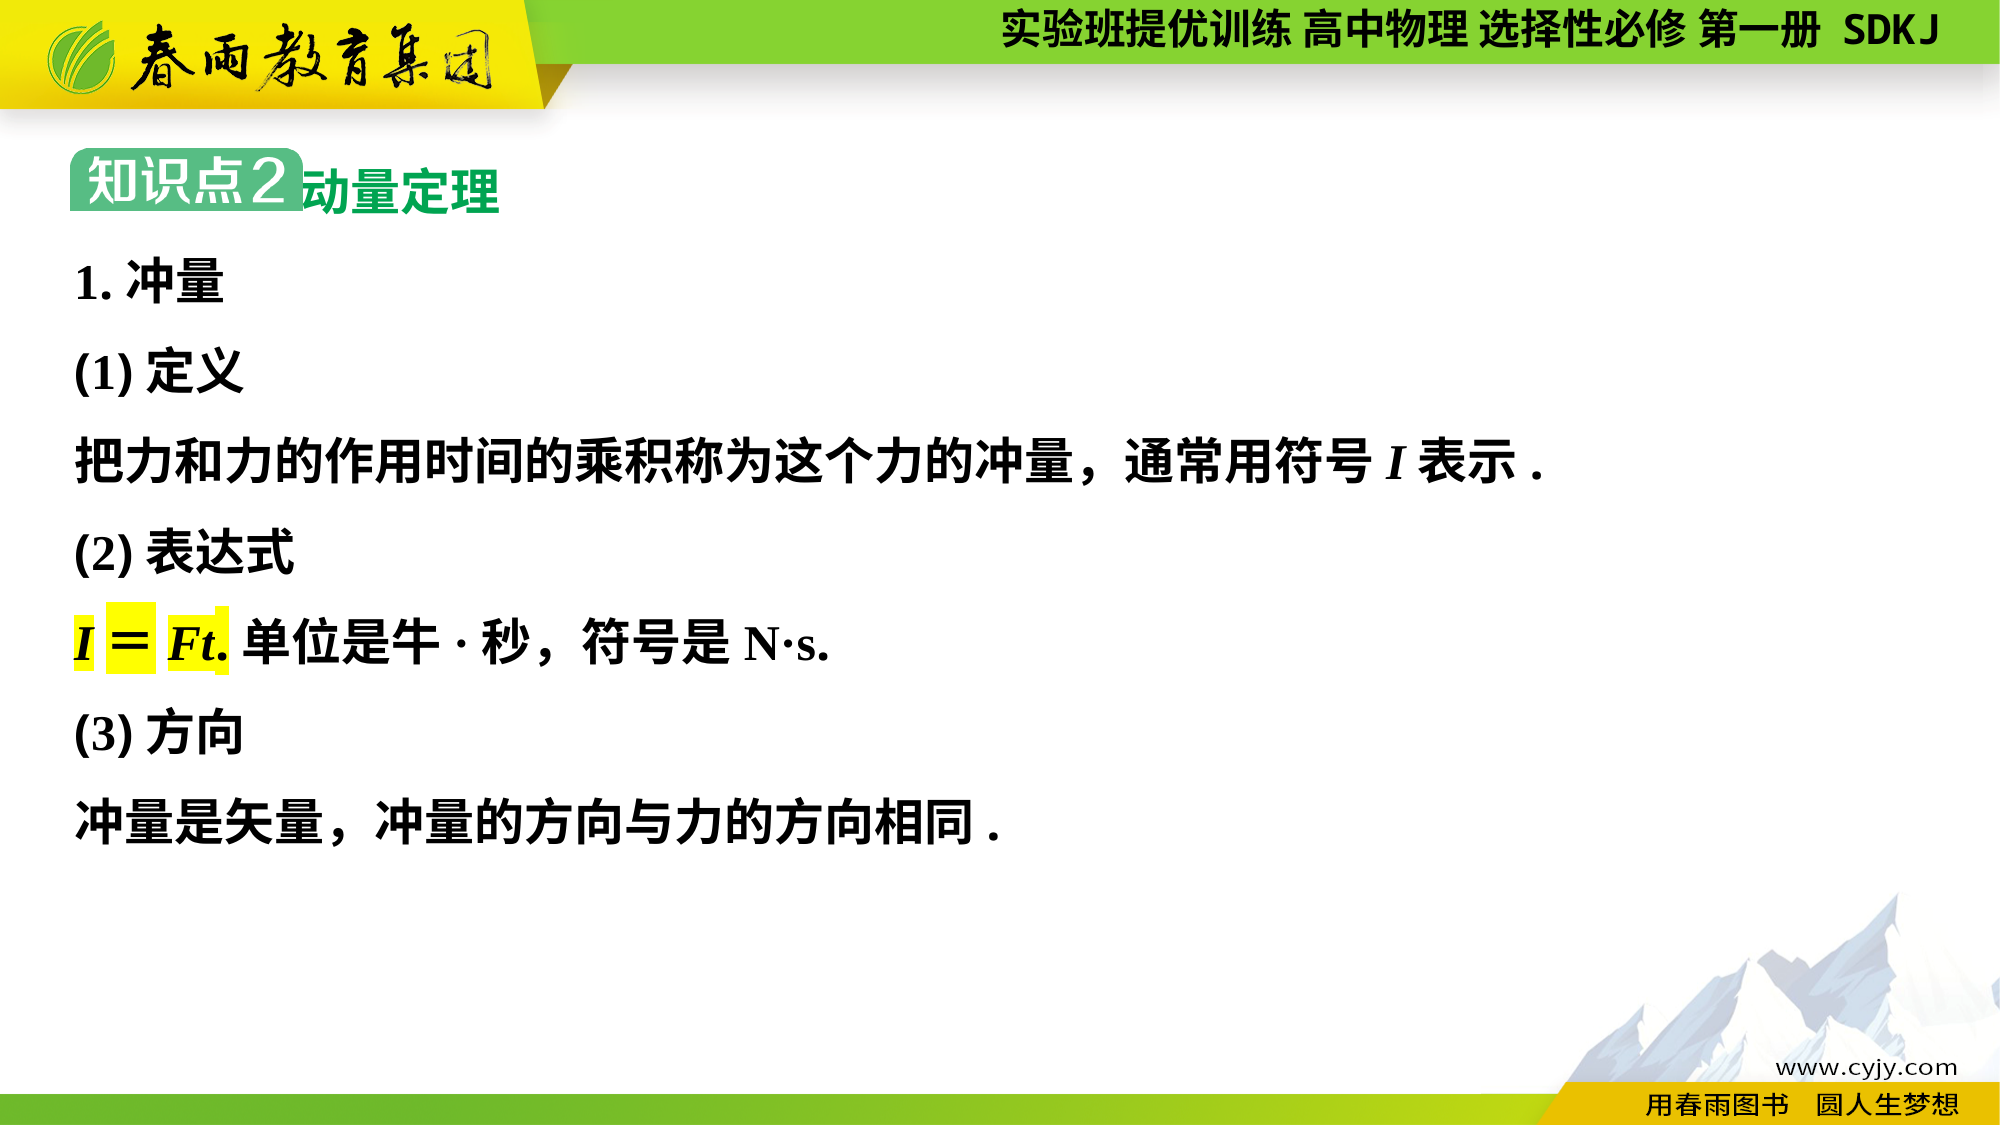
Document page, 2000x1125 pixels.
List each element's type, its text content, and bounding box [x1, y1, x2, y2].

picture [0, 0, 2000, 1125]
list 动量定理 1.冲量 (1)定义 把力和力的作用时间的乘积称为这个力的冲量，通常用符号I表示. (2)表达式 I＝Ft.单位是牛·秒，符号是N·s. (3)方向 冲量是矢量，冲量的方向与力的方向相同. [59, 122, 1944, 854]
